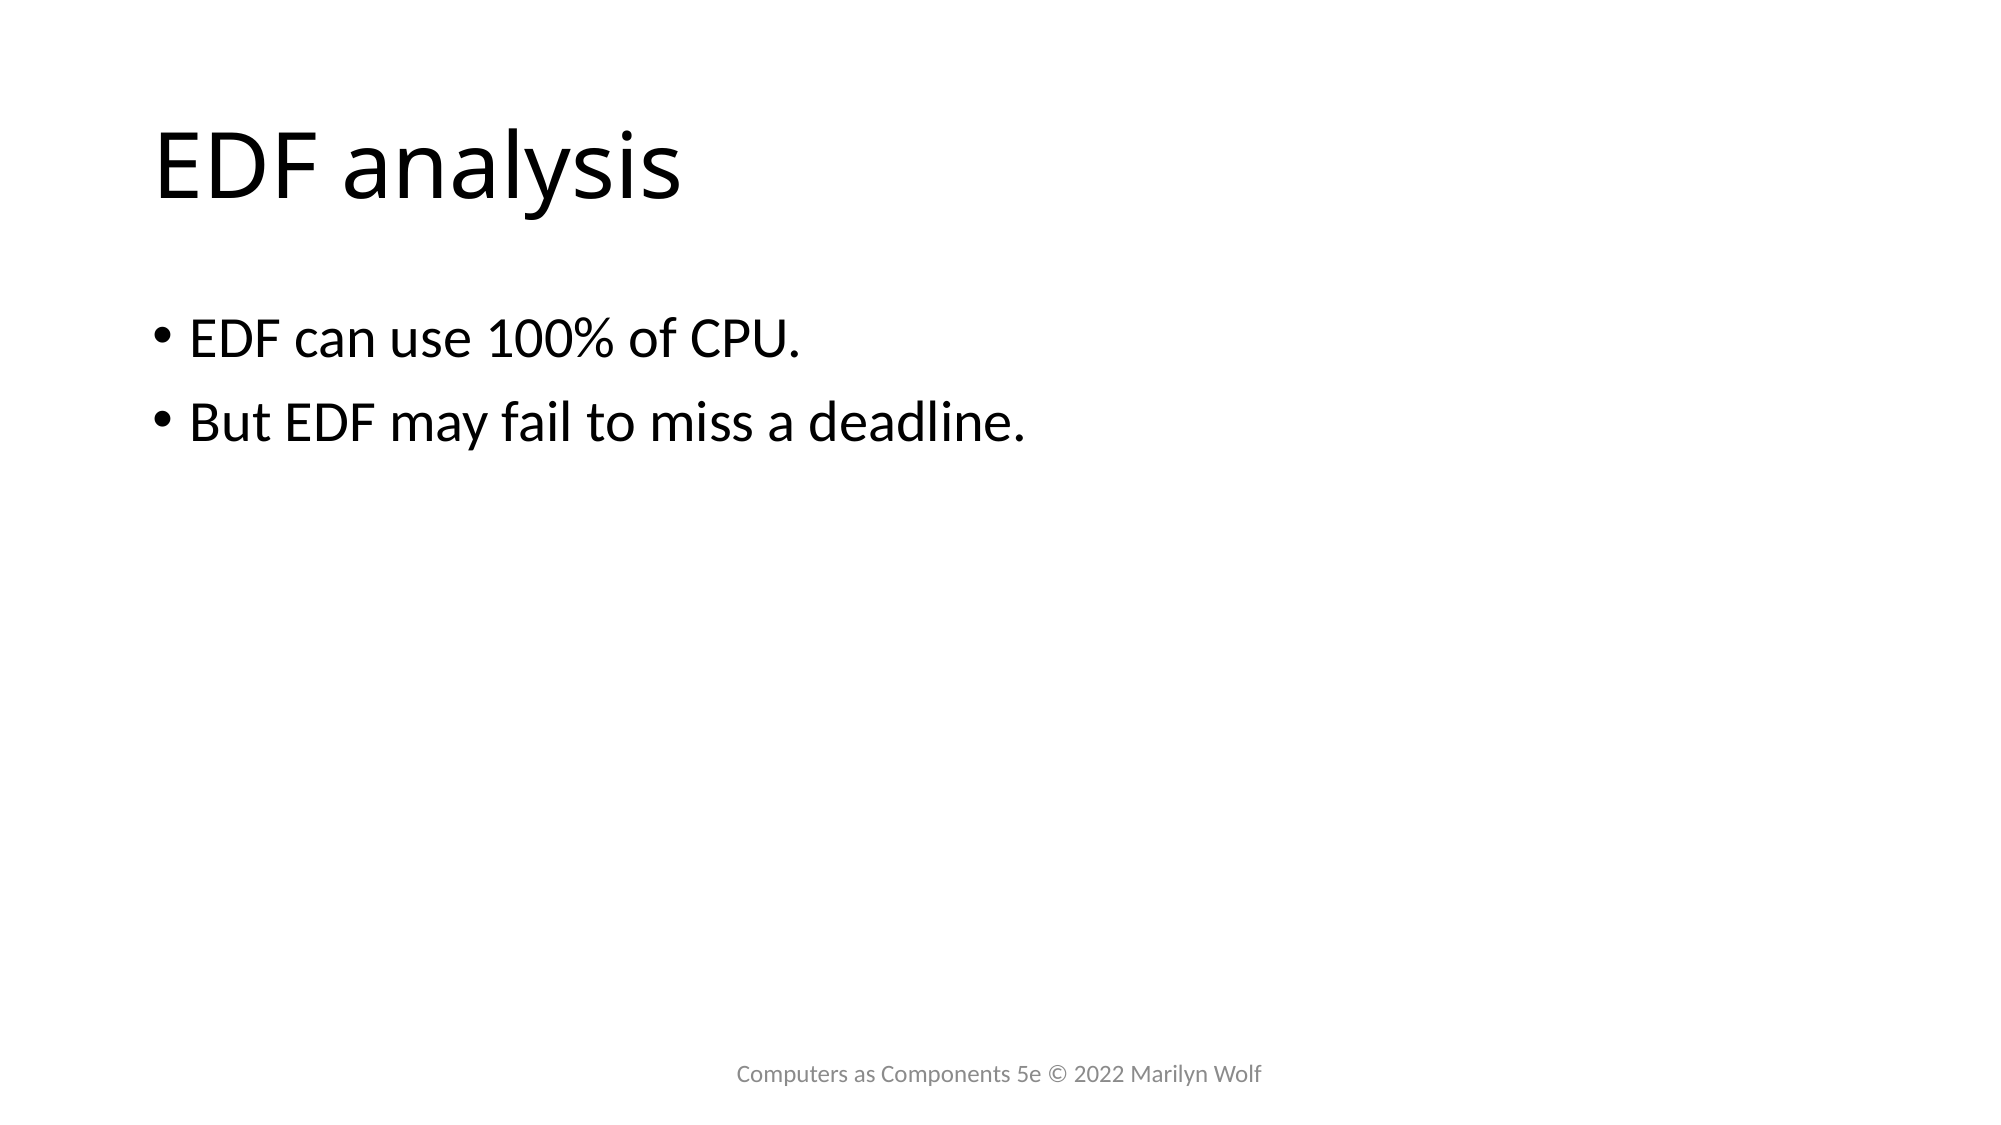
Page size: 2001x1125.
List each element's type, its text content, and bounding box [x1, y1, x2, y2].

footer Computers as Components 5e © 2022 Marilyn Wolf [662, 1042, 1338, 1103]
title EDF analysis [137, 59, 1863, 278]
list EDF can use 100% of CPU. But EDF may fail to miss a deadline. [137, 299, 1863, 1014]
